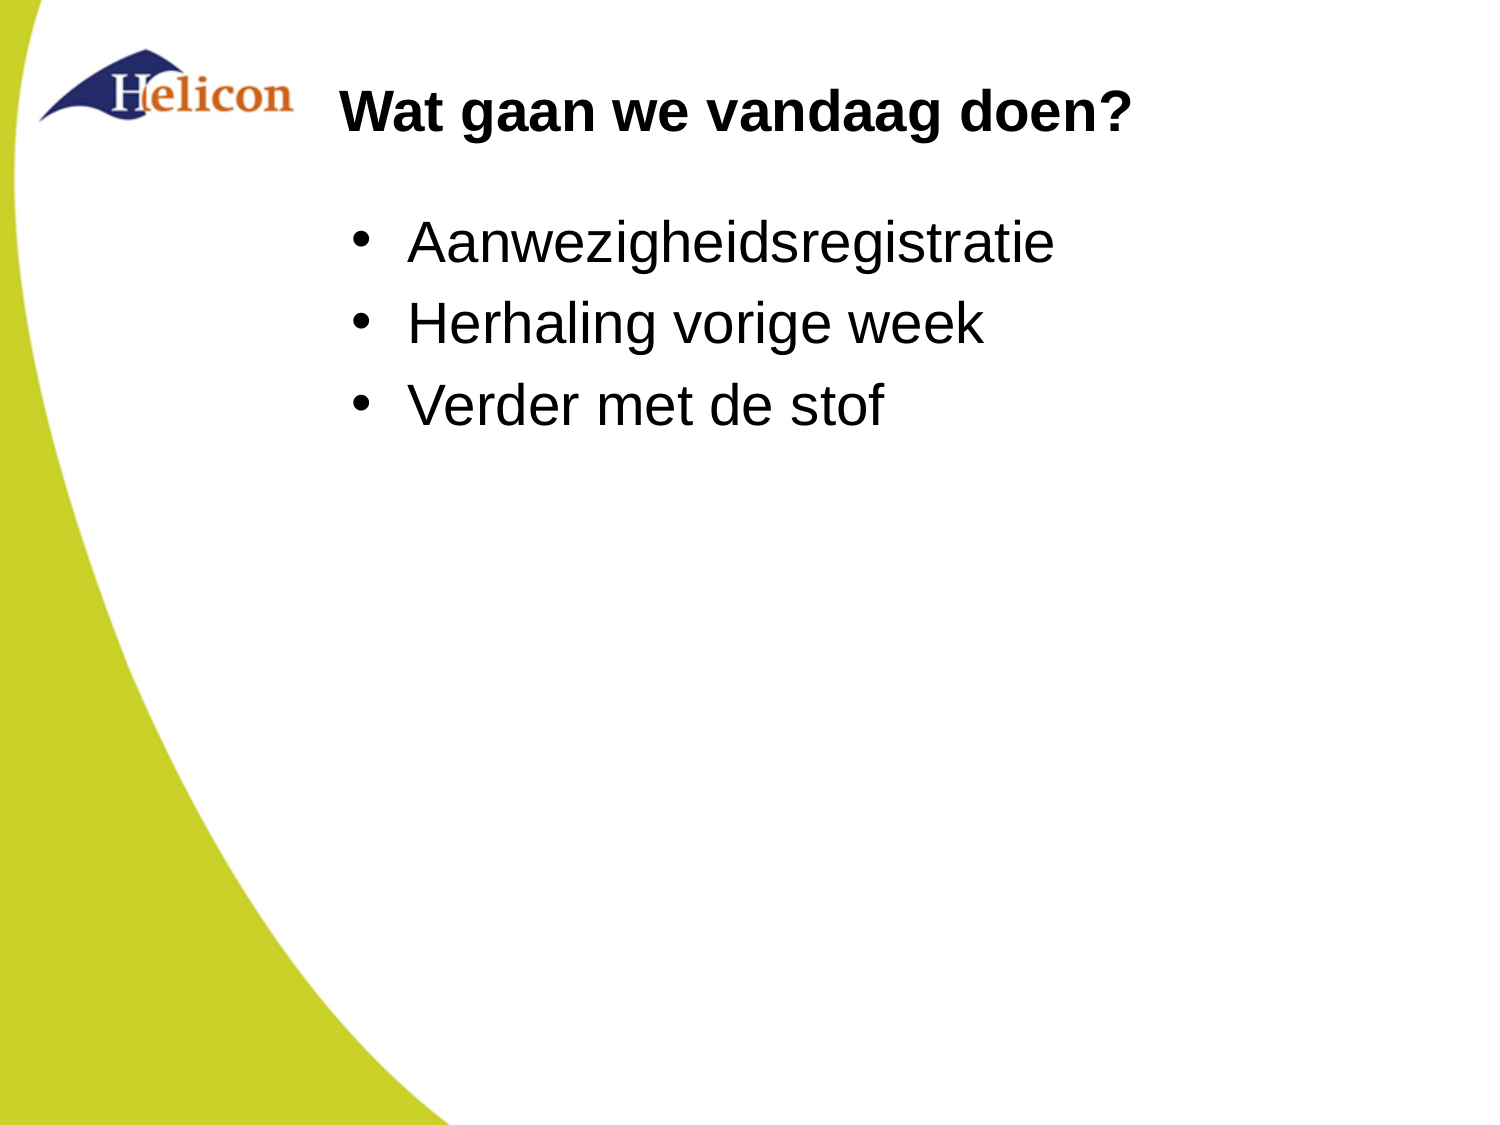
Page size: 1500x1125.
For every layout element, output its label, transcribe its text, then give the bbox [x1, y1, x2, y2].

picture [0, 0, 1500, 1125]
list Aanwezigheidsregistratie Herhaling vorige week Verder met de stof [336, 196, 1425, 1005]
title Wat gaan we vandaag doen? [324, 54, 1415, 161]
